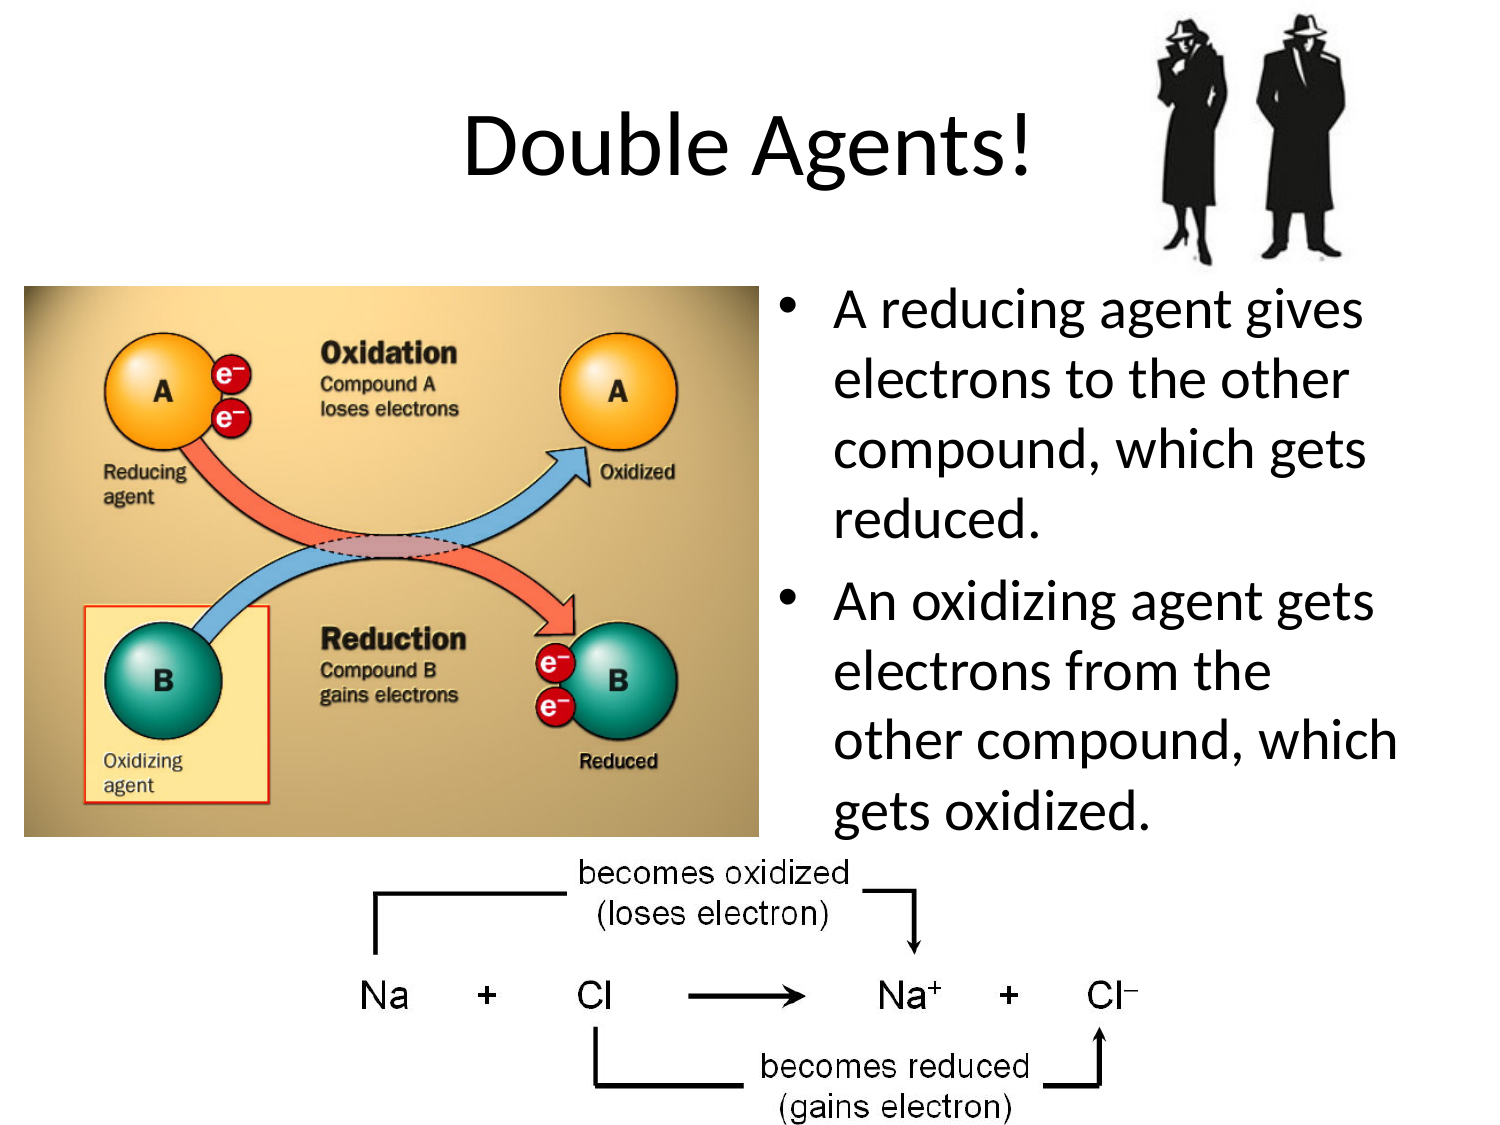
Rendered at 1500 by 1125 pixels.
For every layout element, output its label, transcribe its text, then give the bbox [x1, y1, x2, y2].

list A reducing agent gives electrons to the other compound, which gets reduced. An oxidizing agent gets electrons from the other compound, which gets oxidized. [762, 262, 1425, 1005]
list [24, 286, 759, 837]
title Double Agents! [75, 45, 1044, 233]
picture [1049, 0, 1441, 282]
picture [362, 859, 1138, 1125]
